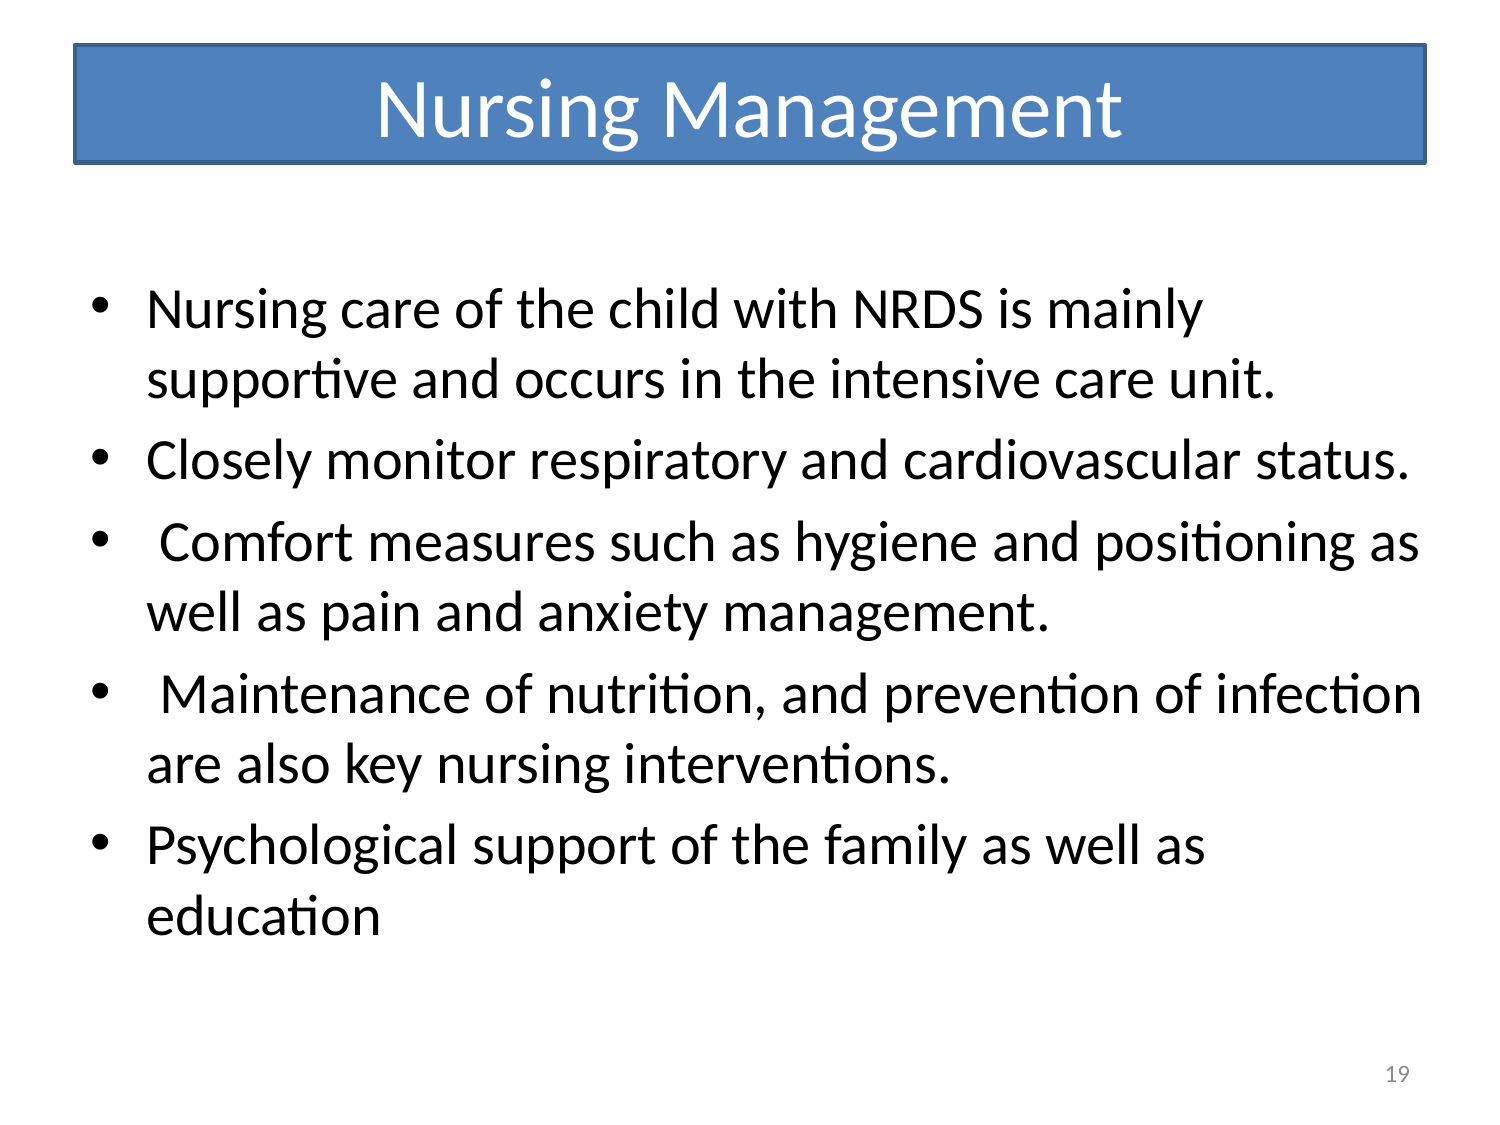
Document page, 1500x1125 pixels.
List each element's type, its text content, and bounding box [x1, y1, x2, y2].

slide_number 19 [1074, 1042, 1425, 1103]
title Nursing Management [73, 43, 1427, 165]
list Nursing care of the child with NRDS is mainly supportive and occurs in the intensive care unit. Closely monitor respiratory and cardiovascular status. Comfort measures such as hygiene and positioning as well as pain and anxiety management. Maintenance of nutrition, and prevention of infection are also key nursing interventions. Psychological support of the family as well as education [75, 262, 1463, 1005]
